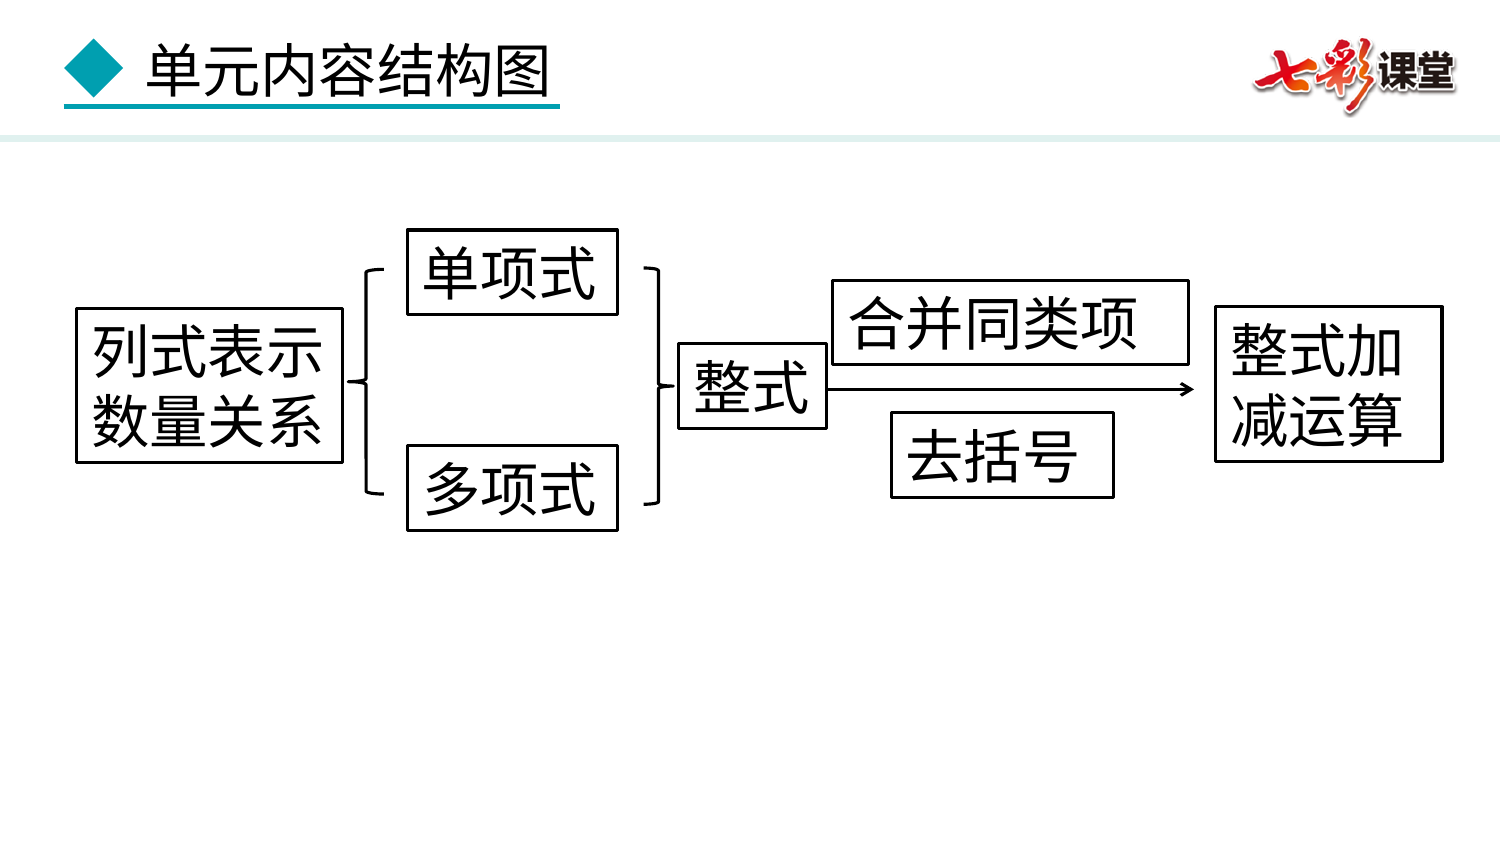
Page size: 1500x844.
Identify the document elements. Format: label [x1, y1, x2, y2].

picture [1249, 32, 1461, 118]
text_box [76, 229, 1443, 532]
